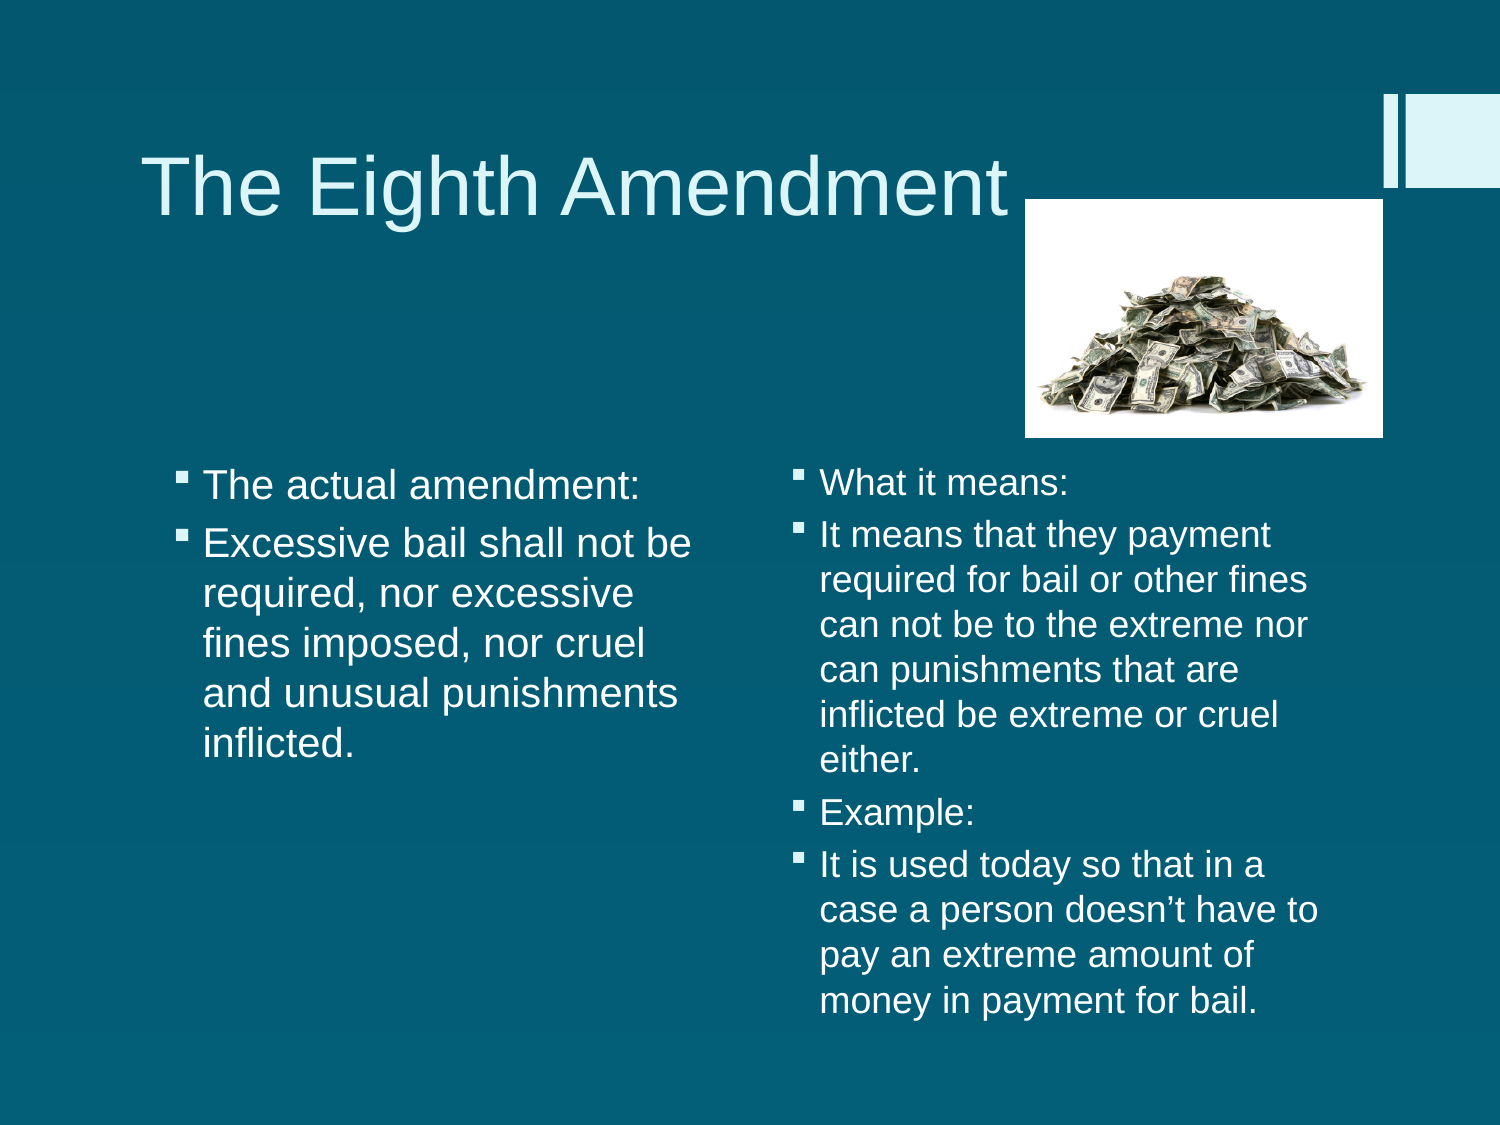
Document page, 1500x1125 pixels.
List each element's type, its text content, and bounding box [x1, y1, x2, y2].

list The actual amendment: Excessive bail shall not be required, nor excessive fines imposed, nor cruel and unusual punishments inflicted. [150, 450, 735, 1040]
picture [1026, 200, 1382, 437]
title The Eighth Amendment [125, 50, 1325, 240]
list What it means: It means that they payment required for bail or other fines can not be to the extreme nor can punishments that are inflicted be extreme or cruel either. Example: It is used today so that in a case a person doesn’t have to pay an extreme amount of money in payment for bail. [768, 450, 1353, 1040]
